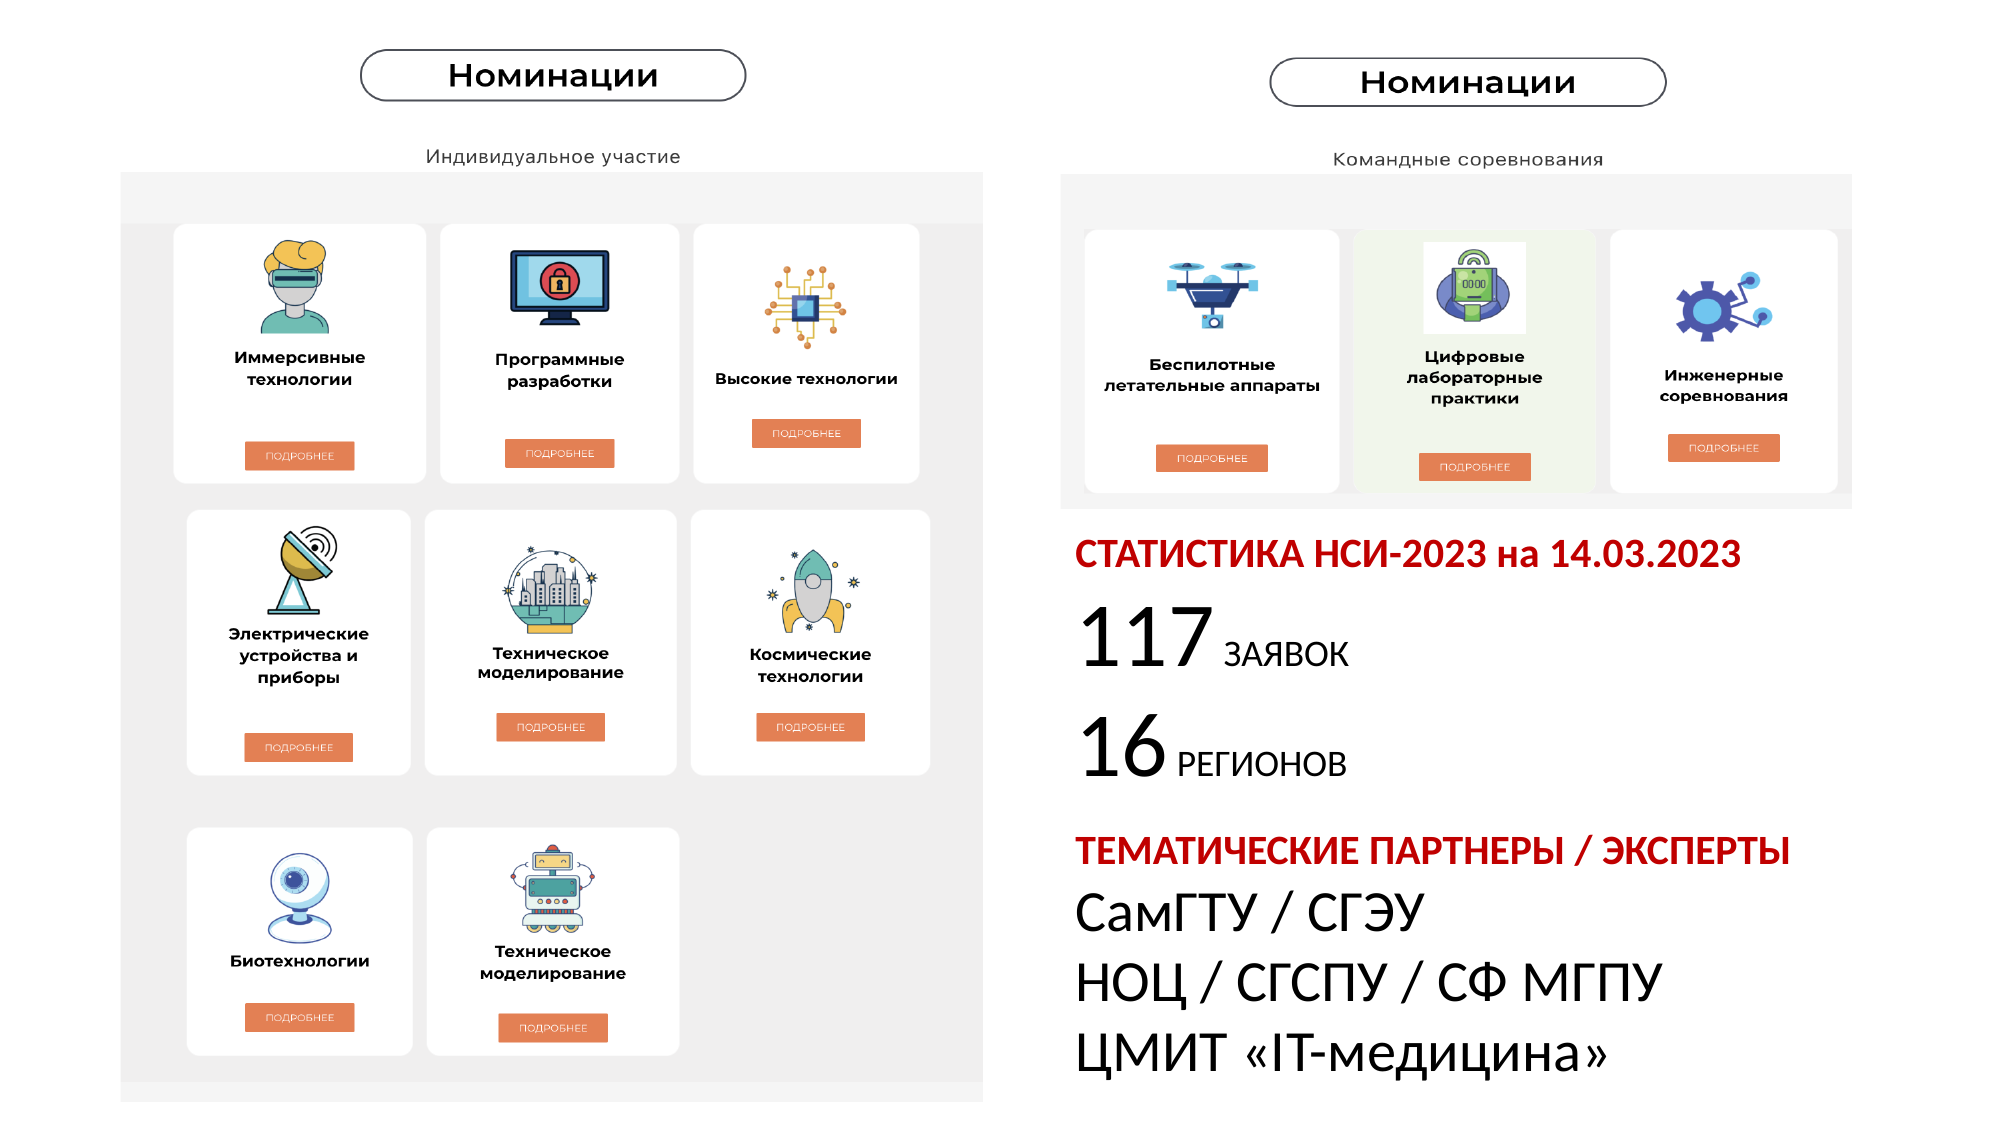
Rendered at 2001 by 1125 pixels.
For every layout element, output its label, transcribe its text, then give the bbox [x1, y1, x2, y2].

text_box ТЕМАТИЧЕСКИЕ ПАРТНЕРЫ / ЭКСПЕРТЫ СамГТУ / СГЭУ НОЦ / СГСПУ / СФ МГПУ ЦМИТ «IT-медицина» [1060, 815, 1852, 1091]
picture [120, 23, 983, 1102]
picture [1060, 44, 1852, 509]
text_box СТАТИСТИКА НСИ-2023 на 14.03.2023 117 ЗАЯВОК 16 РЕГИОНОВ [1060, 517, 1946, 803]
